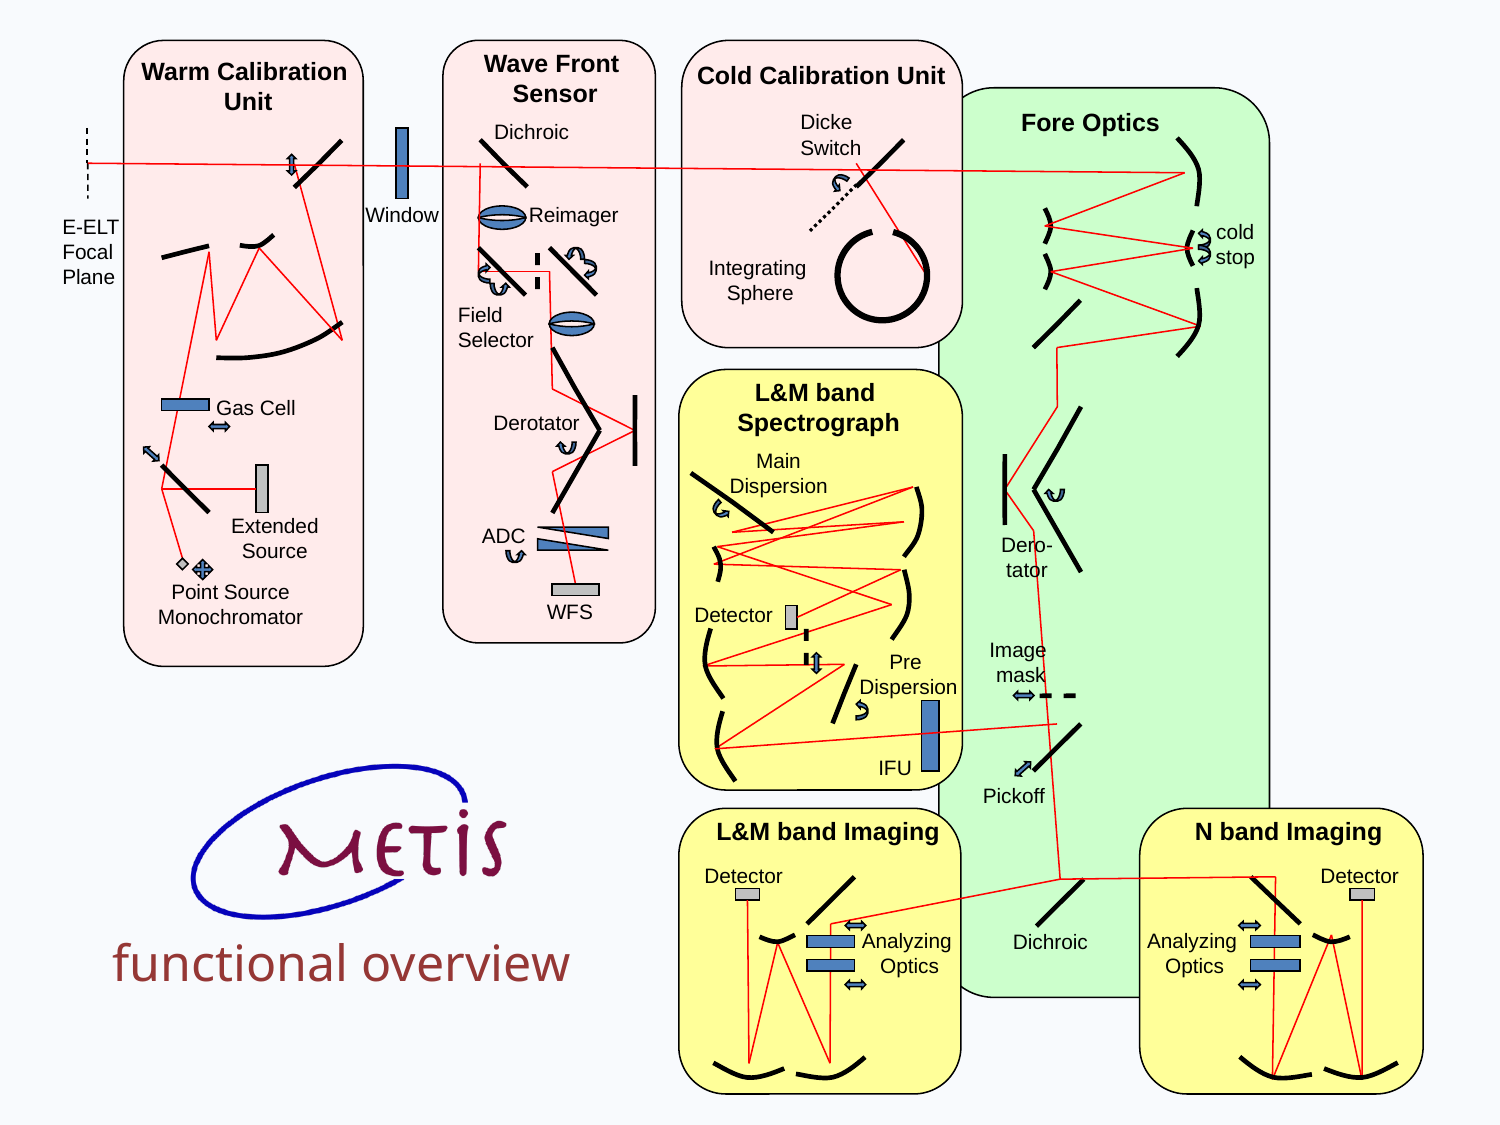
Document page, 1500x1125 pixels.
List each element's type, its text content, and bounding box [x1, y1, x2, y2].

text_box [973, 882, 1052, 898]
text_box [721, 759, 736, 782]
text_box [1367, 1062, 1398, 1077]
text_box Dero- tator [986, 524, 1052, 590]
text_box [260, 247, 320, 340]
text_box Cold Calibration Unit [682, 52, 961, 97]
text_box Detector [1305, 855, 1414, 896]
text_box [564, 247, 597, 280]
text_box [1278, 935, 1301, 942]
text_box Fore Optics [1006, 99, 1176, 145]
text_box [1139, 808, 1424, 1094]
text_box [832, 177, 850, 192]
text_box [556, 442, 570, 454]
text_box Dichroic [998, 921, 1103, 962]
text_box Gas Cell [201, 386, 311, 427]
text_box [921, 757, 939, 771]
text_box [143, 446, 159, 462]
text_box [837, 231, 928, 321]
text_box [1057, 900, 1274, 904]
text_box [1052, 176, 1201, 227]
text_box [551, 583, 576, 590]
text_box [1350, 888, 1375, 901]
text_box [541, 527, 563, 532]
text_box WFS [532, 590, 608, 631]
text_box Warm Calibration Unit [126, 48, 370, 123]
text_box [714, 700, 843, 746]
text_box Analyzing Optics [847, 920, 973, 985]
text_box [843, 369, 963, 641]
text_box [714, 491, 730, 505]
text_box [256, 465, 268, 505]
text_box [246, 247, 260, 358]
text_box [845, 921, 866, 930]
text_box [678, 815, 961, 1094]
text_box [938, 757, 1052, 897]
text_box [1004, 491, 1058, 535]
text_box E-ELT Focal Plane [47, 205, 123, 296]
text_box [1177, 137, 1196, 161]
text_box Extended Source [216, 505, 334, 570]
text_box [287, 154, 296, 161]
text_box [913, 565, 918, 573]
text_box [702, 673, 843, 694]
text_box [1312, 934, 1350, 942]
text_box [572, 387, 636, 434]
text_box Dicke Switch [785, 101, 877, 161]
text_box [176, 561, 189, 570]
text_box [1066, 880, 1139, 898]
text_box Derotator [478, 402, 569, 442]
text_box Pickoff [968, 774, 1052, 815]
text_box [509, 206, 514, 216]
text_box [1039, 590, 1052, 629]
text_box Integrating Sphere [693, 247, 827, 312]
text_box [239, 234, 274, 247]
text_box L&M band Spectrograph [722, 369, 915, 445]
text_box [478, 263, 510, 296]
text_box [914, 486, 921, 500]
text_box [1190, 235, 1200, 270]
text_box Pre Dispersion [846, 641, 973, 706]
text_box [921, 734, 939, 745]
text_box functional overview [97, 924, 586, 999]
text_box Image mask [974, 629, 1052, 695]
text_box [577, 583, 600, 590]
text_box [579, 324, 595, 335]
text_box [713, 1062, 741, 1077]
text_box [840, 1057, 866, 1075]
text_box [494, 48, 656, 161]
text_box [481, 218, 496, 229]
text_box Window [364, 193, 454, 234]
text_box [939, 732, 963, 745]
text_box [840, 959, 855, 971]
text_box Image mask [1062, 629, 1068, 695]
text_box [123, 177, 364, 667]
text_box [1048, 696, 1052, 723]
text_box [87, 162, 1201, 169]
text_box [735, 888, 760, 901]
text_box [759, 934, 795, 942]
text_box [581, 545, 609, 551]
text_box [939, 706, 963, 731]
text_box [192, 559, 213, 571]
text_box [541, 539, 567, 551]
text_box [549, 324, 567, 336]
text_box [509, 219, 514, 229]
text_box [209, 427, 230, 431]
text_box [856, 700, 868, 720]
text_box [161, 399, 176, 411]
text_box [938, 177, 1051, 729]
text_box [834, 900, 1055, 904]
text_box Point Source Monochromator [143, 571, 319, 636]
text_box [807, 935, 829, 942]
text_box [183, 251, 247, 358]
text_box [839, 935, 855, 948]
text_box Main Dispersion [714, 440, 843, 501]
text_box [442, 41, 499, 161]
text_box [921, 700, 939, 732]
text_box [752, 943, 779, 1081]
text_box cold stop [1200, 211, 1270, 277]
text_box [395, 177, 408, 193]
text_box [1177, 336, 1194, 357]
text_box [581, 527, 609, 539]
text_box [331, 322, 343, 329]
text_box [1250, 935, 1267, 948]
text_box [1015, 761, 1031, 777]
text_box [575, 432, 636, 475]
text_box Detector [689, 855, 798, 896]
text_box Analyzing Optics [1132, 920, 1258, 985]
text_box [963, 726, 1049, 745]
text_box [780, 943, 829, 1080]
text_box [1013, 691, 1034, 700]
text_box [1330, 943, 1357, 1080]
text_box [681, 75, 963, 161]
text_box [681, 177, 963, 348]
text_box [961, 911, 1139, 998]
text_box IFU [863, 757, 927, 788]
text_box [140, 40, 347, 48]
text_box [720, 600, 792, 619]
text_box ADC [467, 515, 541, 556]
text_box Wave Front Sensor [469, 40, 642, 115]
text_box N band Imaging [1180, 808, 1398, 853]
text_box [1250, 959, 1266, 971]
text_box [1052, 271, 1201, 326]
text_box [481, 206, 496, 218]
text_box [549, 312, 567, 324]
text_box [123, 67, 364, 161]
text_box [318, 177, 322, 249]
text_box [1238, 980, 1261, 989]
text_box [579, 312, 595, 324]
text_box Dichroic [479, 115, 585, 152]
text_box [845, 980, 866, 989]
text_box [395, 127, 408, 161]
text_box Dero- tator [1062, 524, 1068, 590]
picture [184, 748, 523, 937]
text_box [442, 177, 656, 643]
text_box [264, 346, 301, 356]
text_box [1062, 880, 1081, 897]
text_box [1238, 921, 1261, 930]
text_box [797, 599, 910, 618]
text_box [734, 502, 922, 506]
text_box [188, 399, 201, 411]
text_box [697, 40, 947, 52]
text_box [505, 550, 526, 563]
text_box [719, 564, 910, 592]
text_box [702, 617, 907, 667]
text_box L&M band Imaging [701, 808, 955, 853]
text_box Field Selector [443, 294, 549, 359]
text_box Reimager [514, 193, 634, 234]
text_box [1278, 943, 1329, 1080]
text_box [719, 506, 923, 557]
text_box [678, 369, 961, 791]
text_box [1004, 451, 1058, 491]
text_box Detector [679, 594, 715, 634]
text_box [1062, 277, 1270, 878]
text_box [963, 87, 1270, 211]
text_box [1052, 235, 1186, 249]
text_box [1052, 255, 1186, 270]
text_box [1239, 1056, 1266, 1075]
